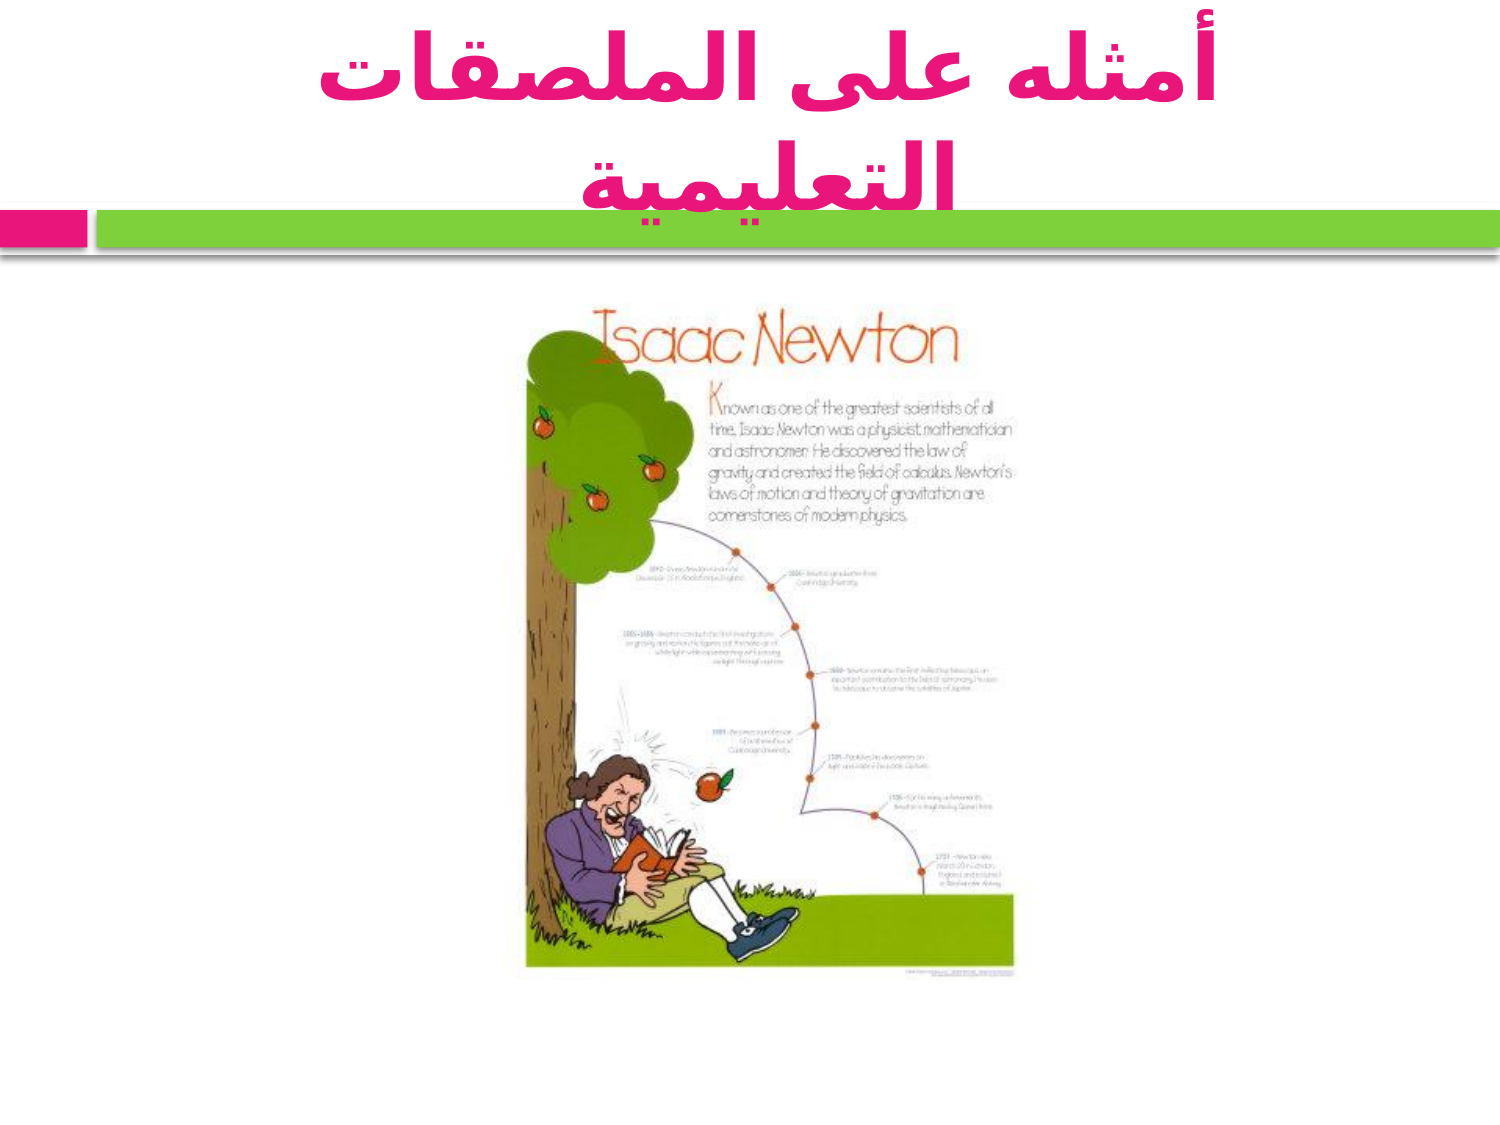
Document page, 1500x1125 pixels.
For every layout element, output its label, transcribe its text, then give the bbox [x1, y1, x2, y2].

title أمثله على الملصقات التعليمية [100, 37, 1438, 200]
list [504, 279, 1034, 984]
